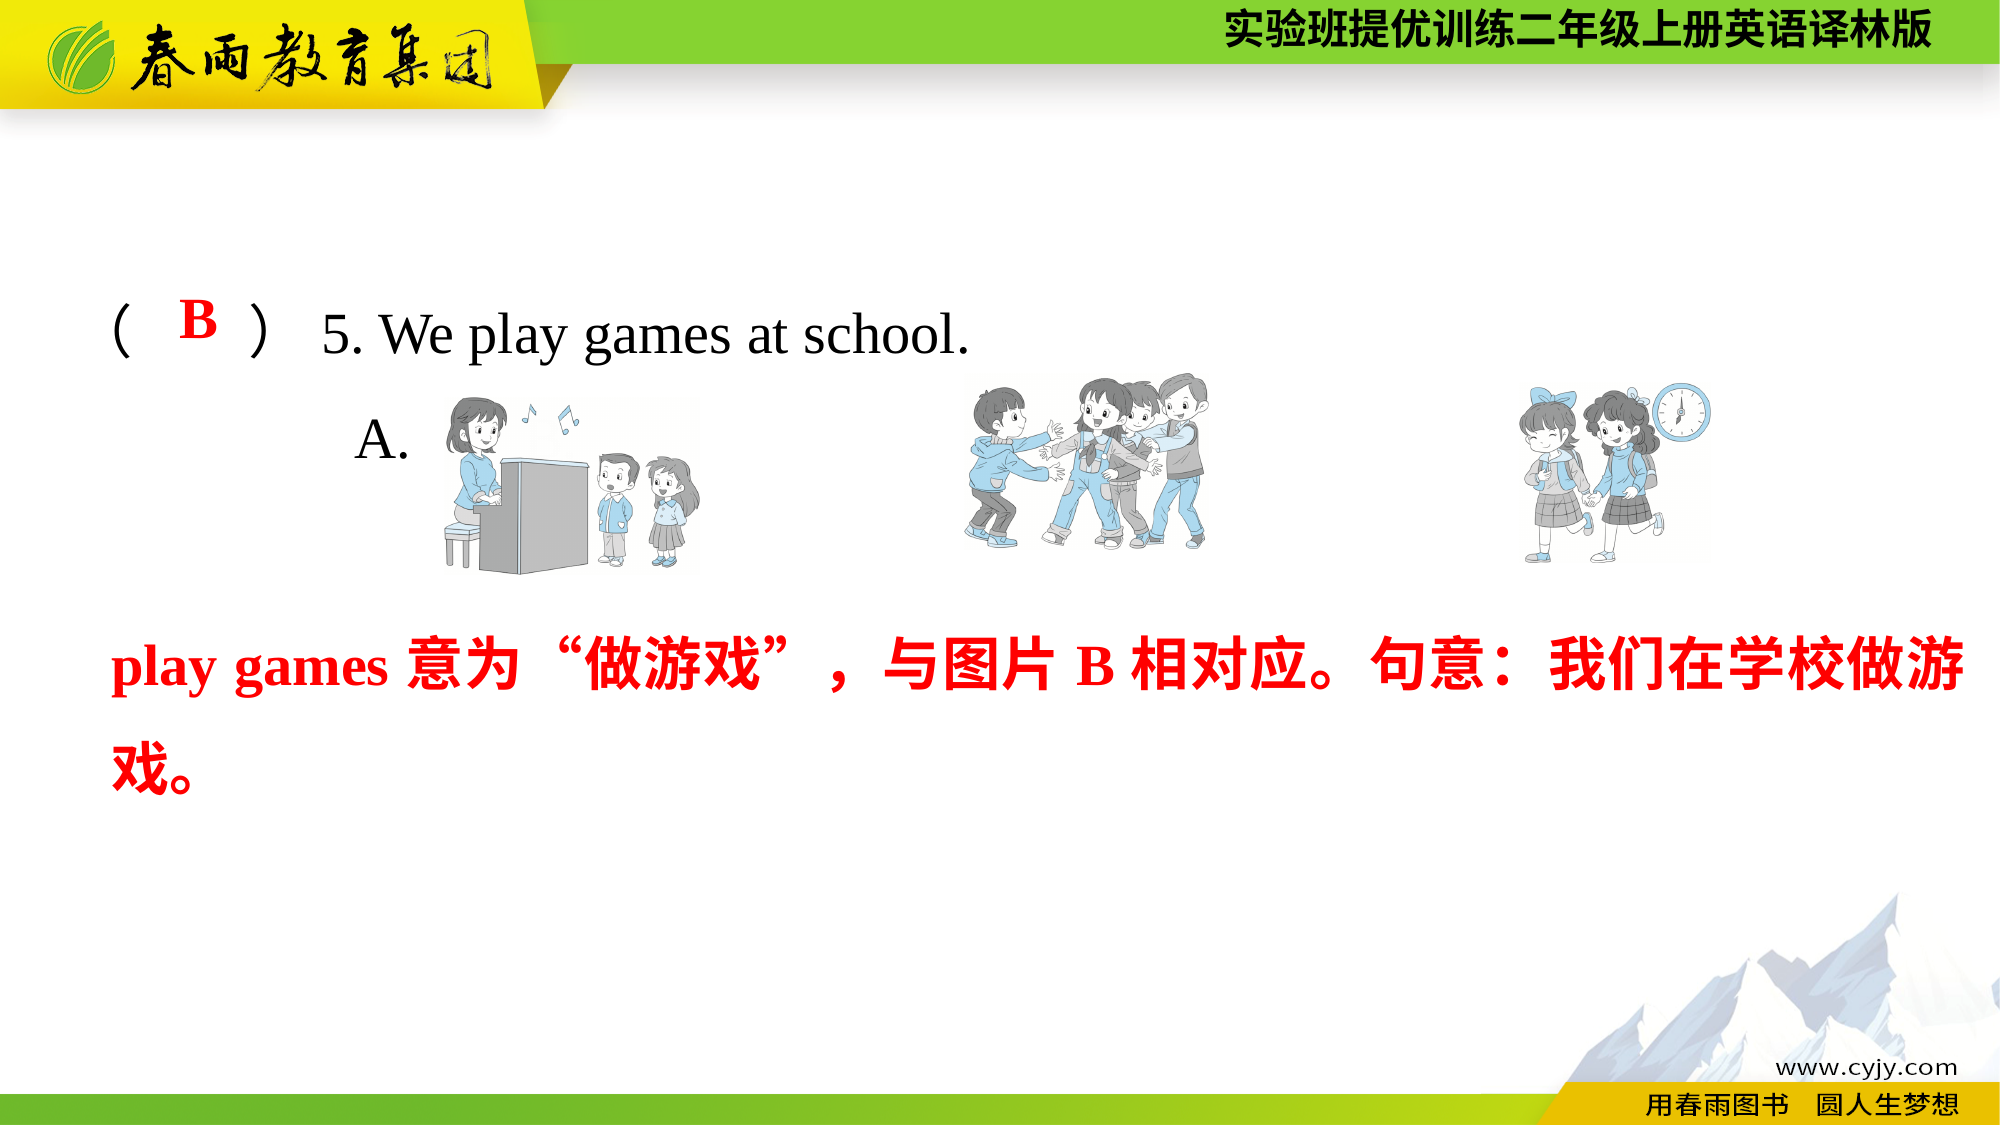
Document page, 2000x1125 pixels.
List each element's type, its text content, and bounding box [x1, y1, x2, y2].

list （ ）5. We play games at school. A. B. C. [59, 252, 1944, 480]
picture [0, 0, 2000, 1125]
text_box play games意为“做游戏”，与图片B相对应。句意：我们在学校做游戏。 [96, 584, 1981, 810]
text_box B [164, 273, 233, 358]
